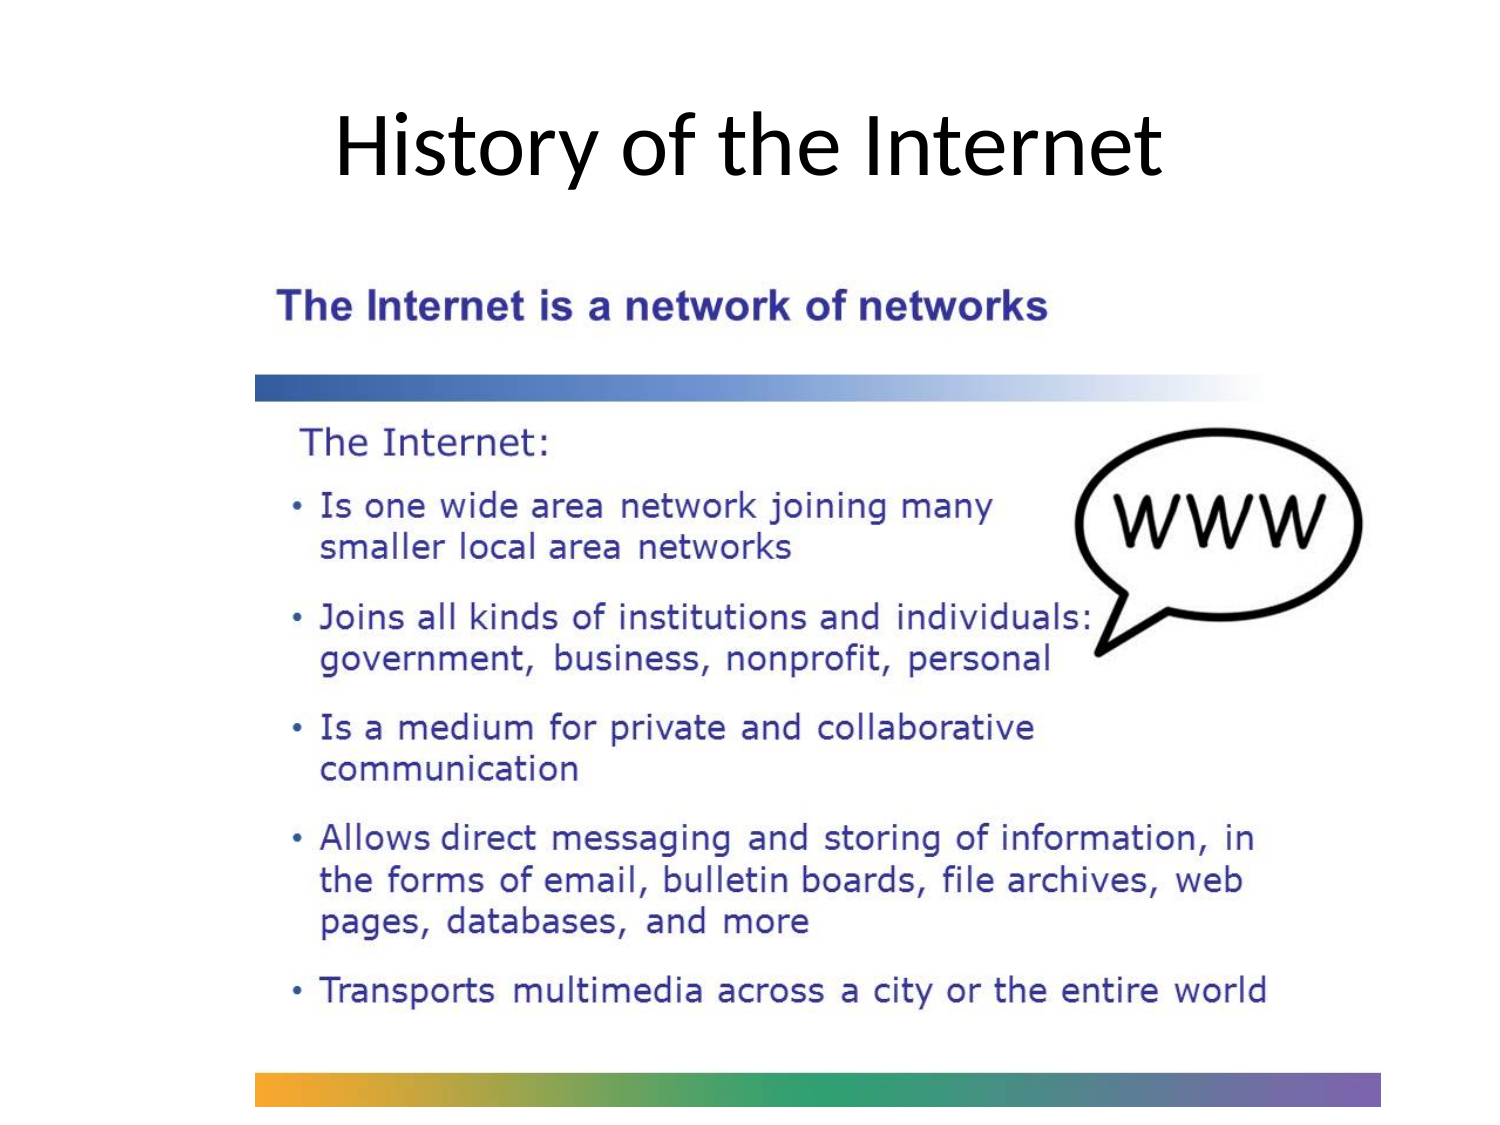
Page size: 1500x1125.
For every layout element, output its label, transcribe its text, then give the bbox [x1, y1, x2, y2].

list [254, 262, 1381, 1107]
title History of the Internet [75, 45, 1425, 233]
